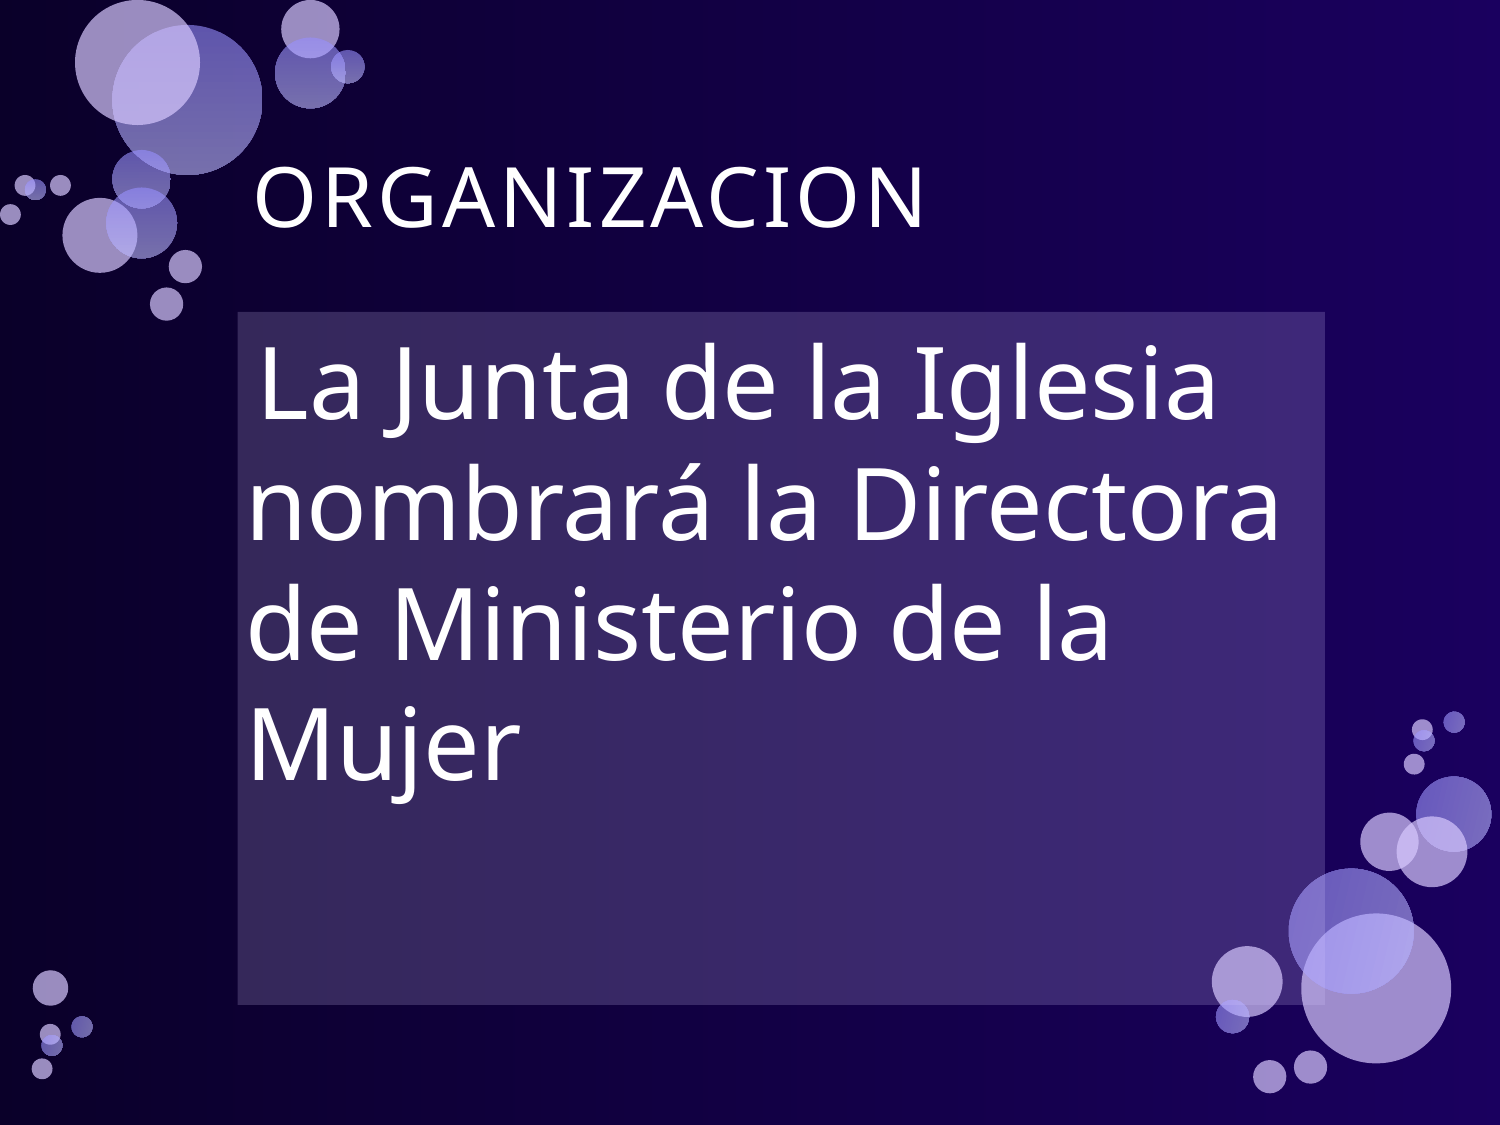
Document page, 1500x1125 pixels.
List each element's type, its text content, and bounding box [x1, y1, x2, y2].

list La Junta de la Iglesia nombrará la Directora de Ministerio de la Mujer [237, 311, 1325, 1005]
title ORGANIZACION [237, 99, 1325, 288]
